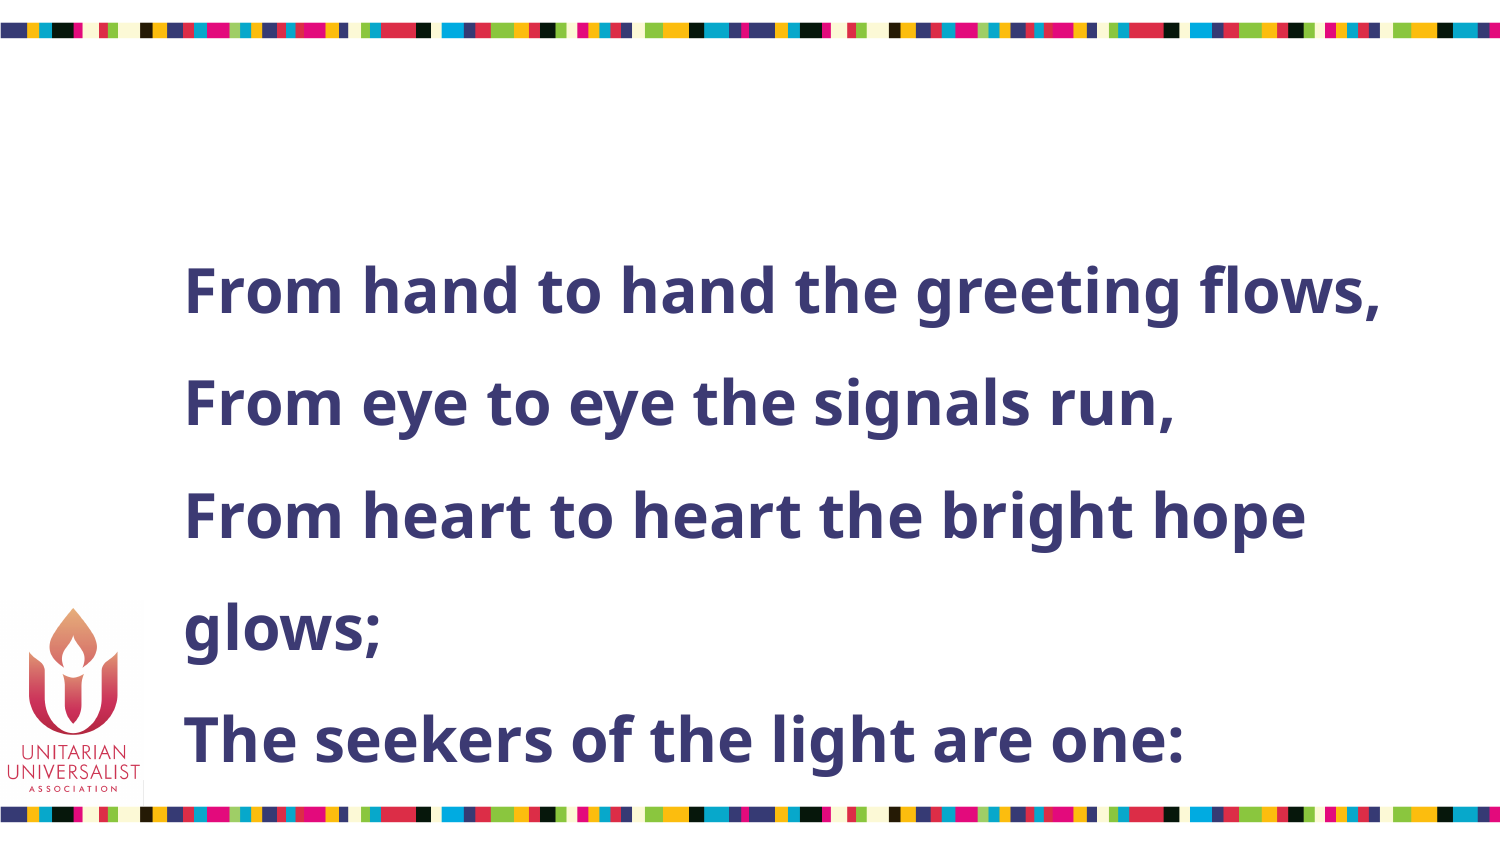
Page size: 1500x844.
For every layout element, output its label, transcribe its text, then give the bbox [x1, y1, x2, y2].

picture [0, 600, 1500, 824]
picture [0, 22, 1500, 40]
text_box From hand to hand the greeting flows, From eye to eye the signals run, From heart to heart the bright hope glows; The seekers of the light are one: [168, 198, 1487, 791]
